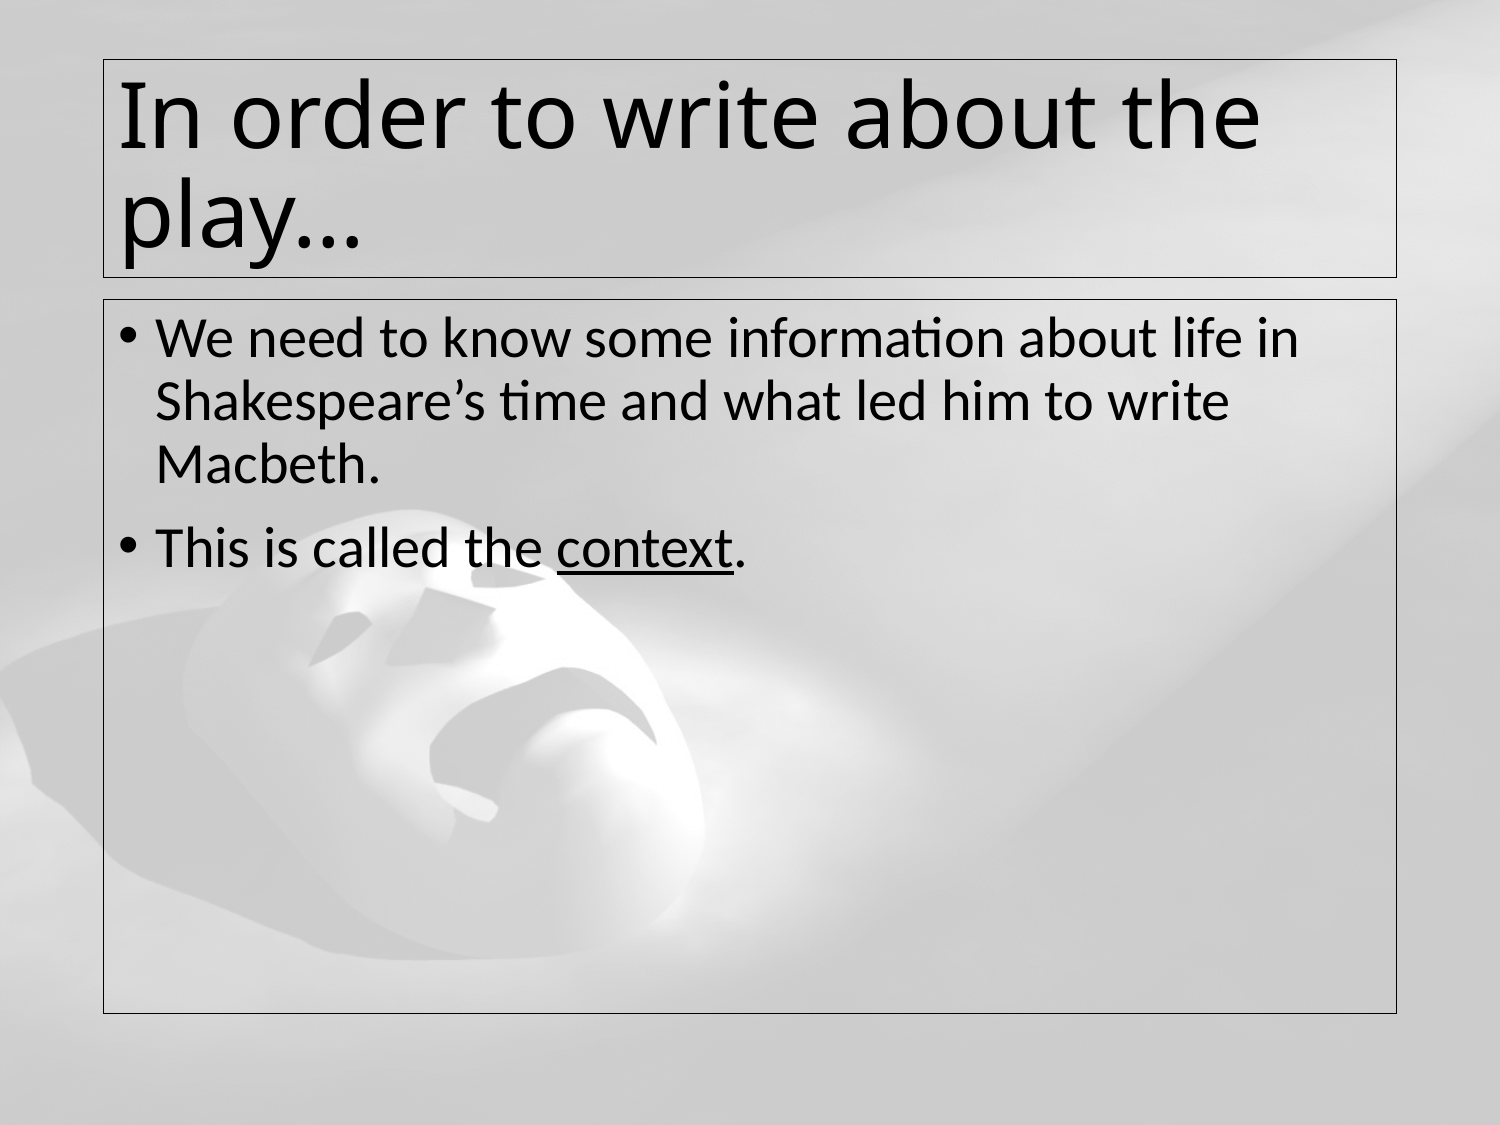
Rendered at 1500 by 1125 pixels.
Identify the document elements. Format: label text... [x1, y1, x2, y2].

list We need to know some information about life in Shakespeare’s time and what led him to write Macbeth. This is called the context. [103, 299, 1397, 1014]
title In order to write about the play… [103, 59, 1397, 278]
